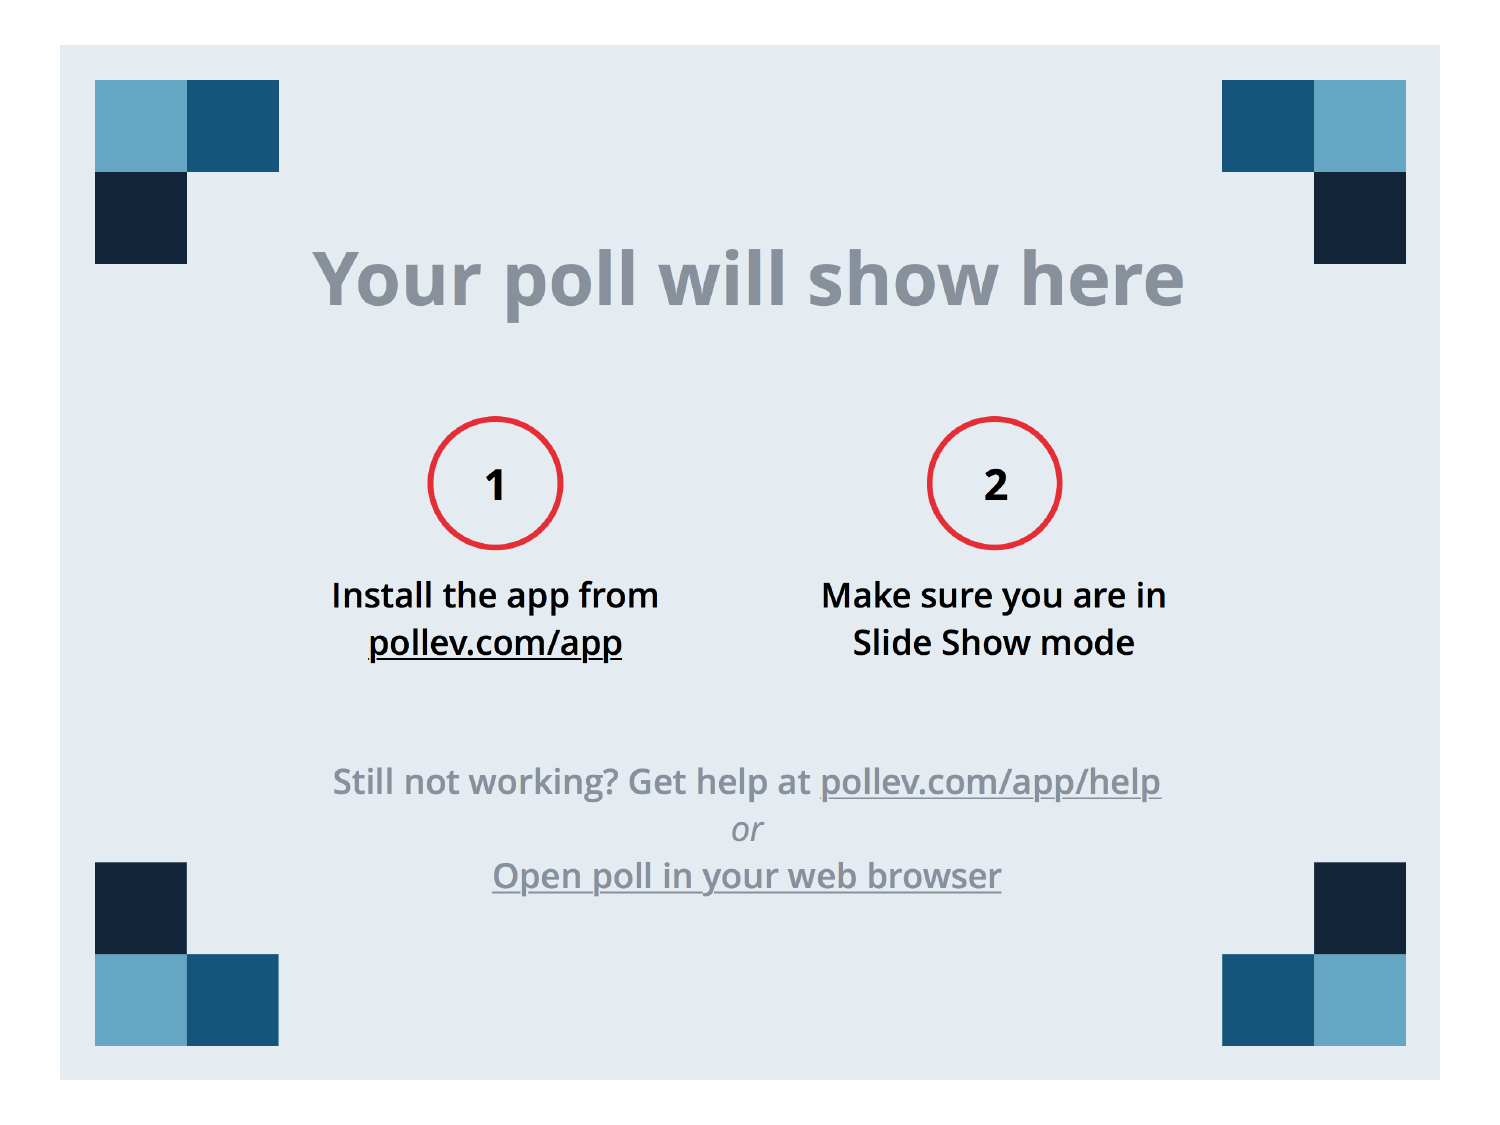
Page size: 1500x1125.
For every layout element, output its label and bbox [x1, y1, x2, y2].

picture [59, 44, 1441, 1081]
